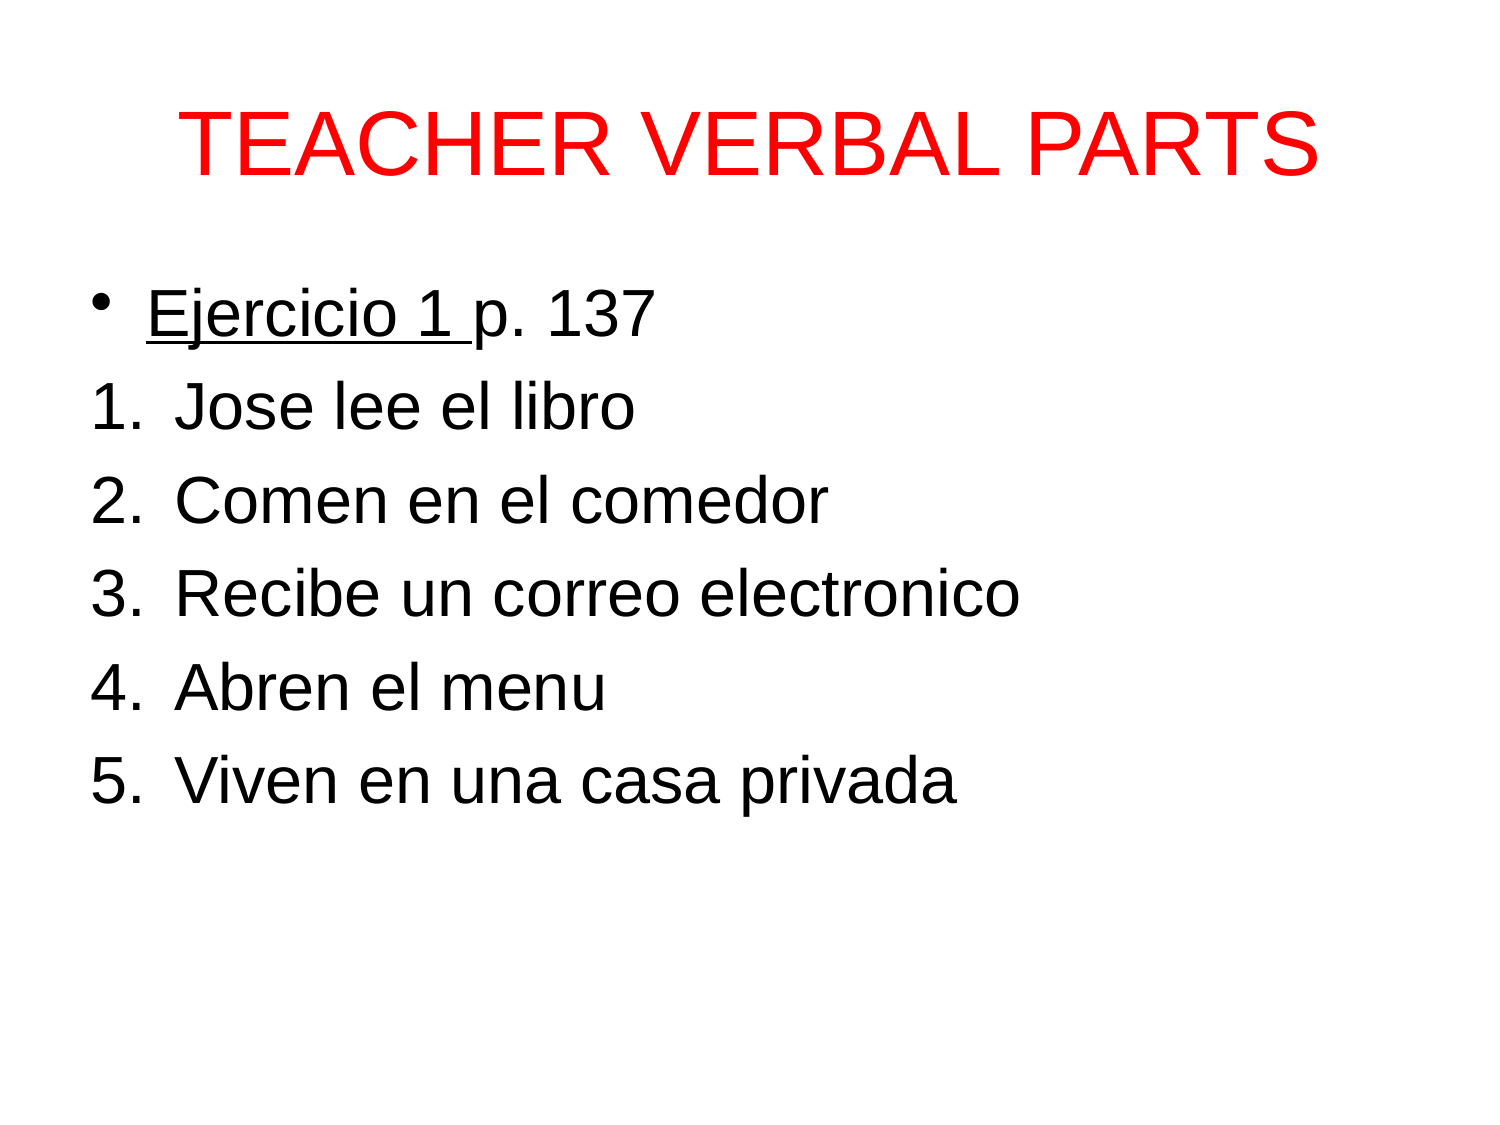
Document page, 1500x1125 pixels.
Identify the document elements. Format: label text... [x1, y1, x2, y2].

list Ejercicio 1 p. 137 Jose lee el libro Comen en el comedor Recibe un correo electronico Abren el menu Viven en una casa privada [75, 262, 1425, 1005]
title TEACHER VERBAL PARTS [75, 45, 1425, 233]
